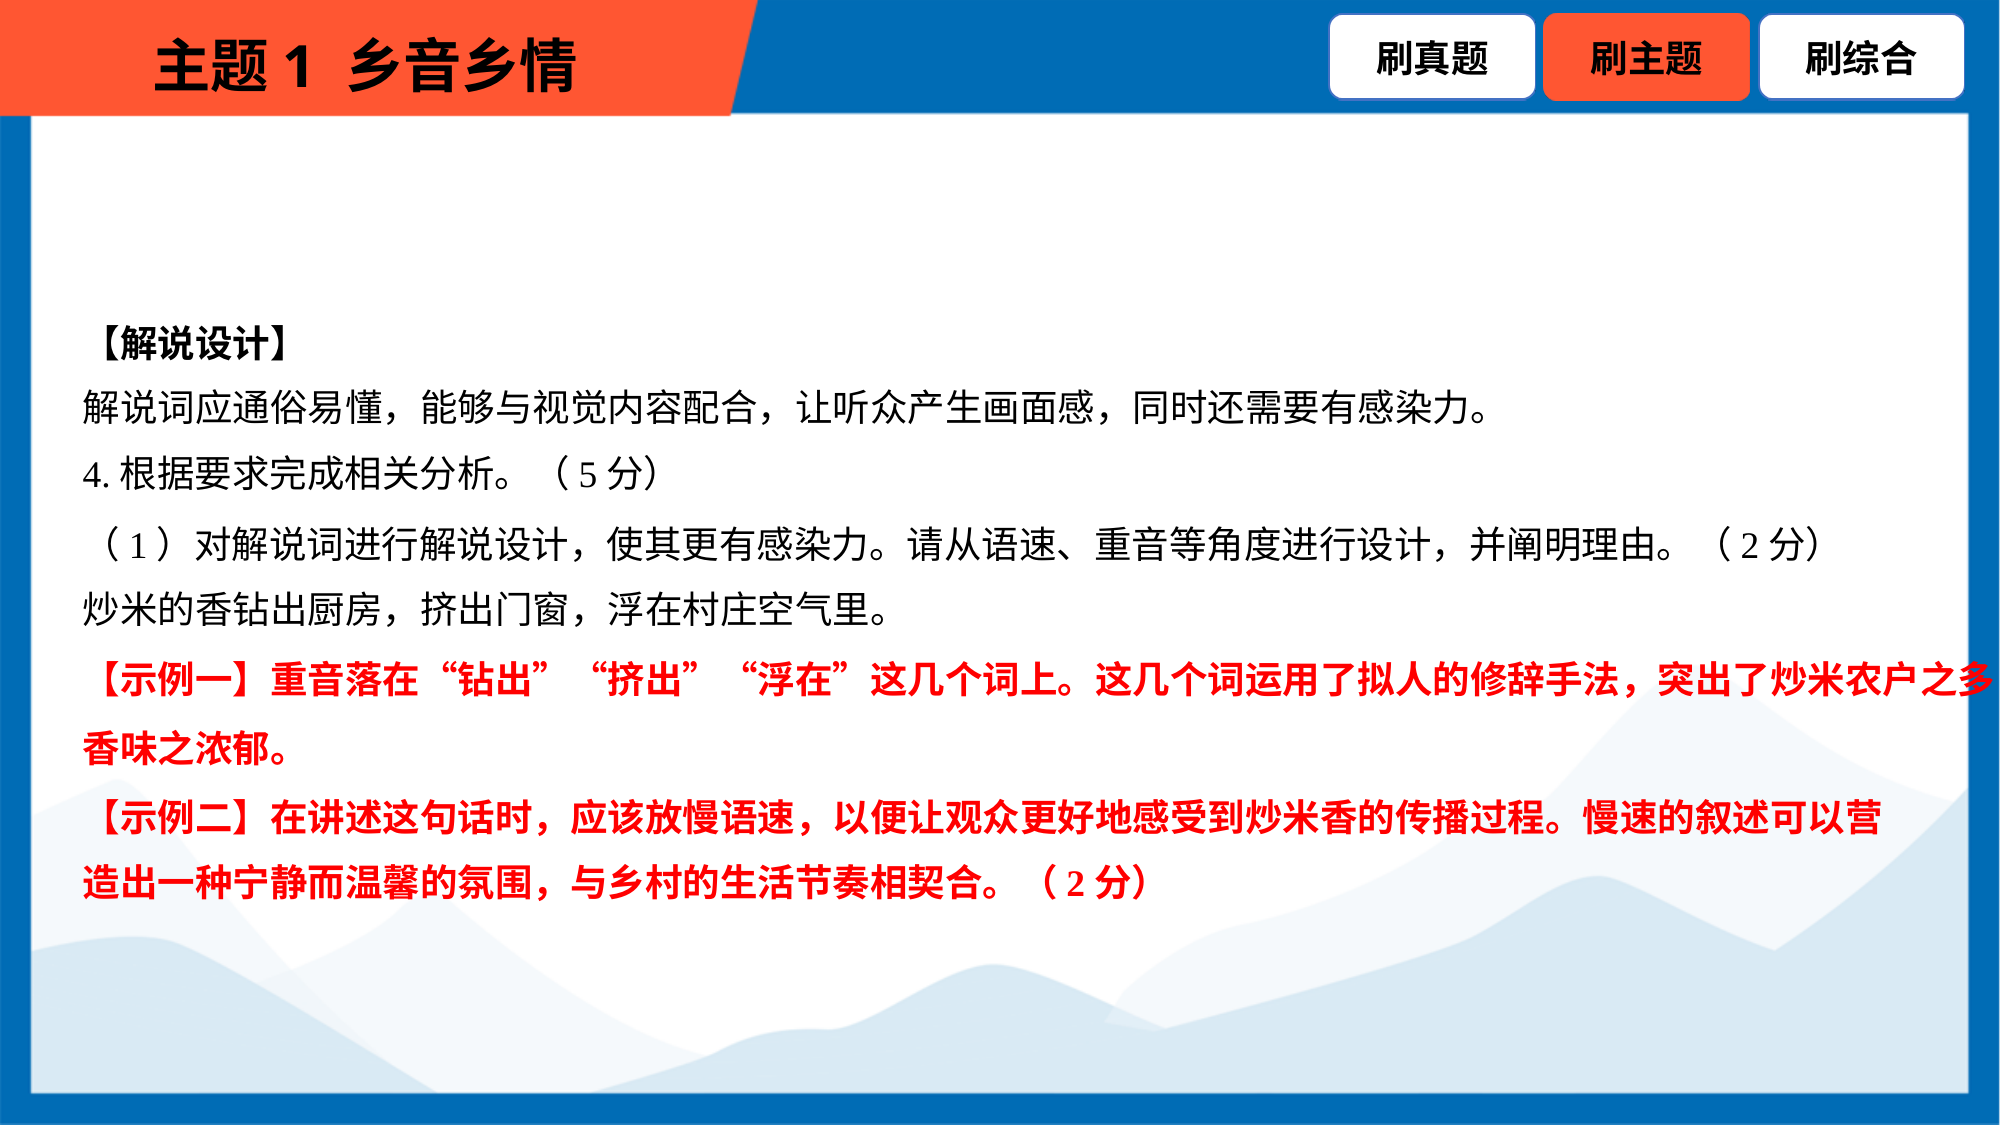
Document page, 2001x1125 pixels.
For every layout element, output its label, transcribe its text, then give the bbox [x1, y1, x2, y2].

text_box 【示例一】重音落在“钻出”“挤出”“浮在”这几个词上。这几个词运用了拟人的修辞手法，突出了炒米农户之多， 香味之浓郁。 【示例二】在讲述这句话时，应该放慢语速，以便让观众更好地感受到炒米香的传播过程。慢速的叙述可以营 造出一种宁静而温馨的氛围，与乡村的生活节奏相契合。（2分） [82, 632, 1917, 897]
picture [0, 0, 2000, 1125]
text_box 【解说设计】 解说词应通俗易懂，能够与视觉内容配合，让听众产生画面感，同时还需要有感染力。 [82, 295, 1917, 423]
text_box （1）对解说词进行解说设计，使其更有感染力。请从语速、重音等角度进行设计，并阐明理由。（2分） 炒米的香钻出厨房，挤出门窗，浮在村庄空气里。 [82, 497, 1917, 625]
text_box 4.根据要求完成相关分析。（5分） [82, 430, 1917, 489]
